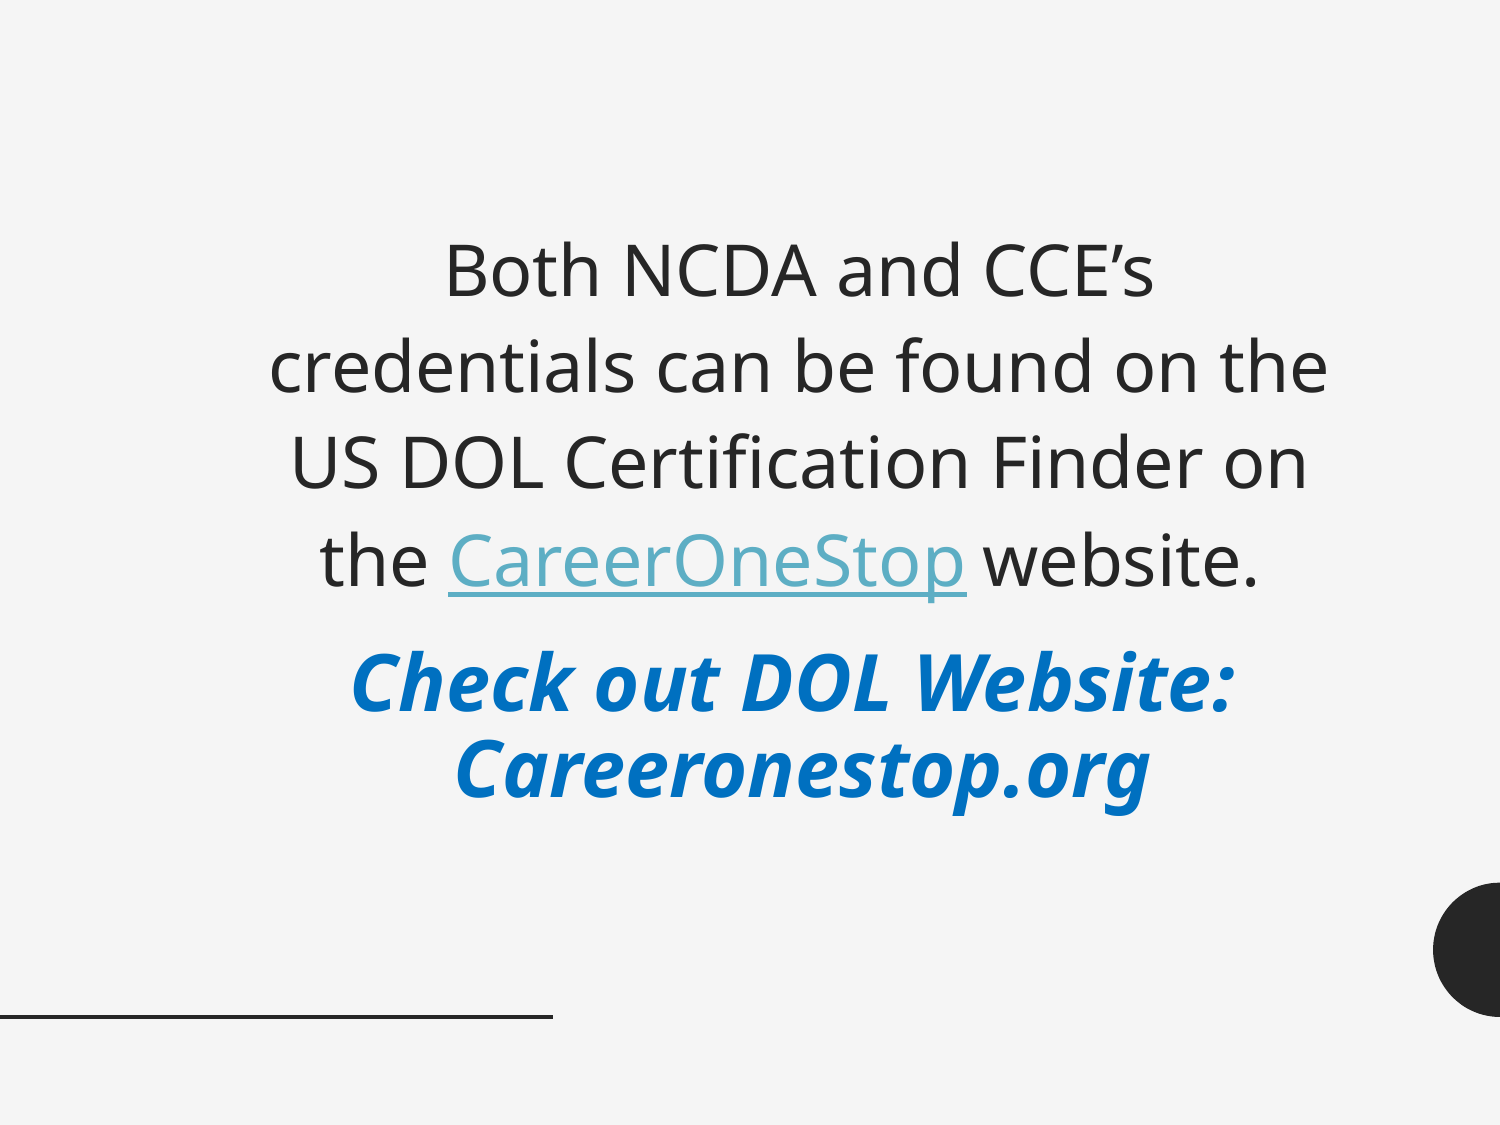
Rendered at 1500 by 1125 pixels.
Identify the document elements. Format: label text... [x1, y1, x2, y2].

title Check out DOL Website: Careeronestop.org [141, 636, 1464, 1014]
list Both NCDA and CCE’s credentials can be found on the US DOL Certification Finder on the CareerOneStop website. [233, 207, 1359, 650]
